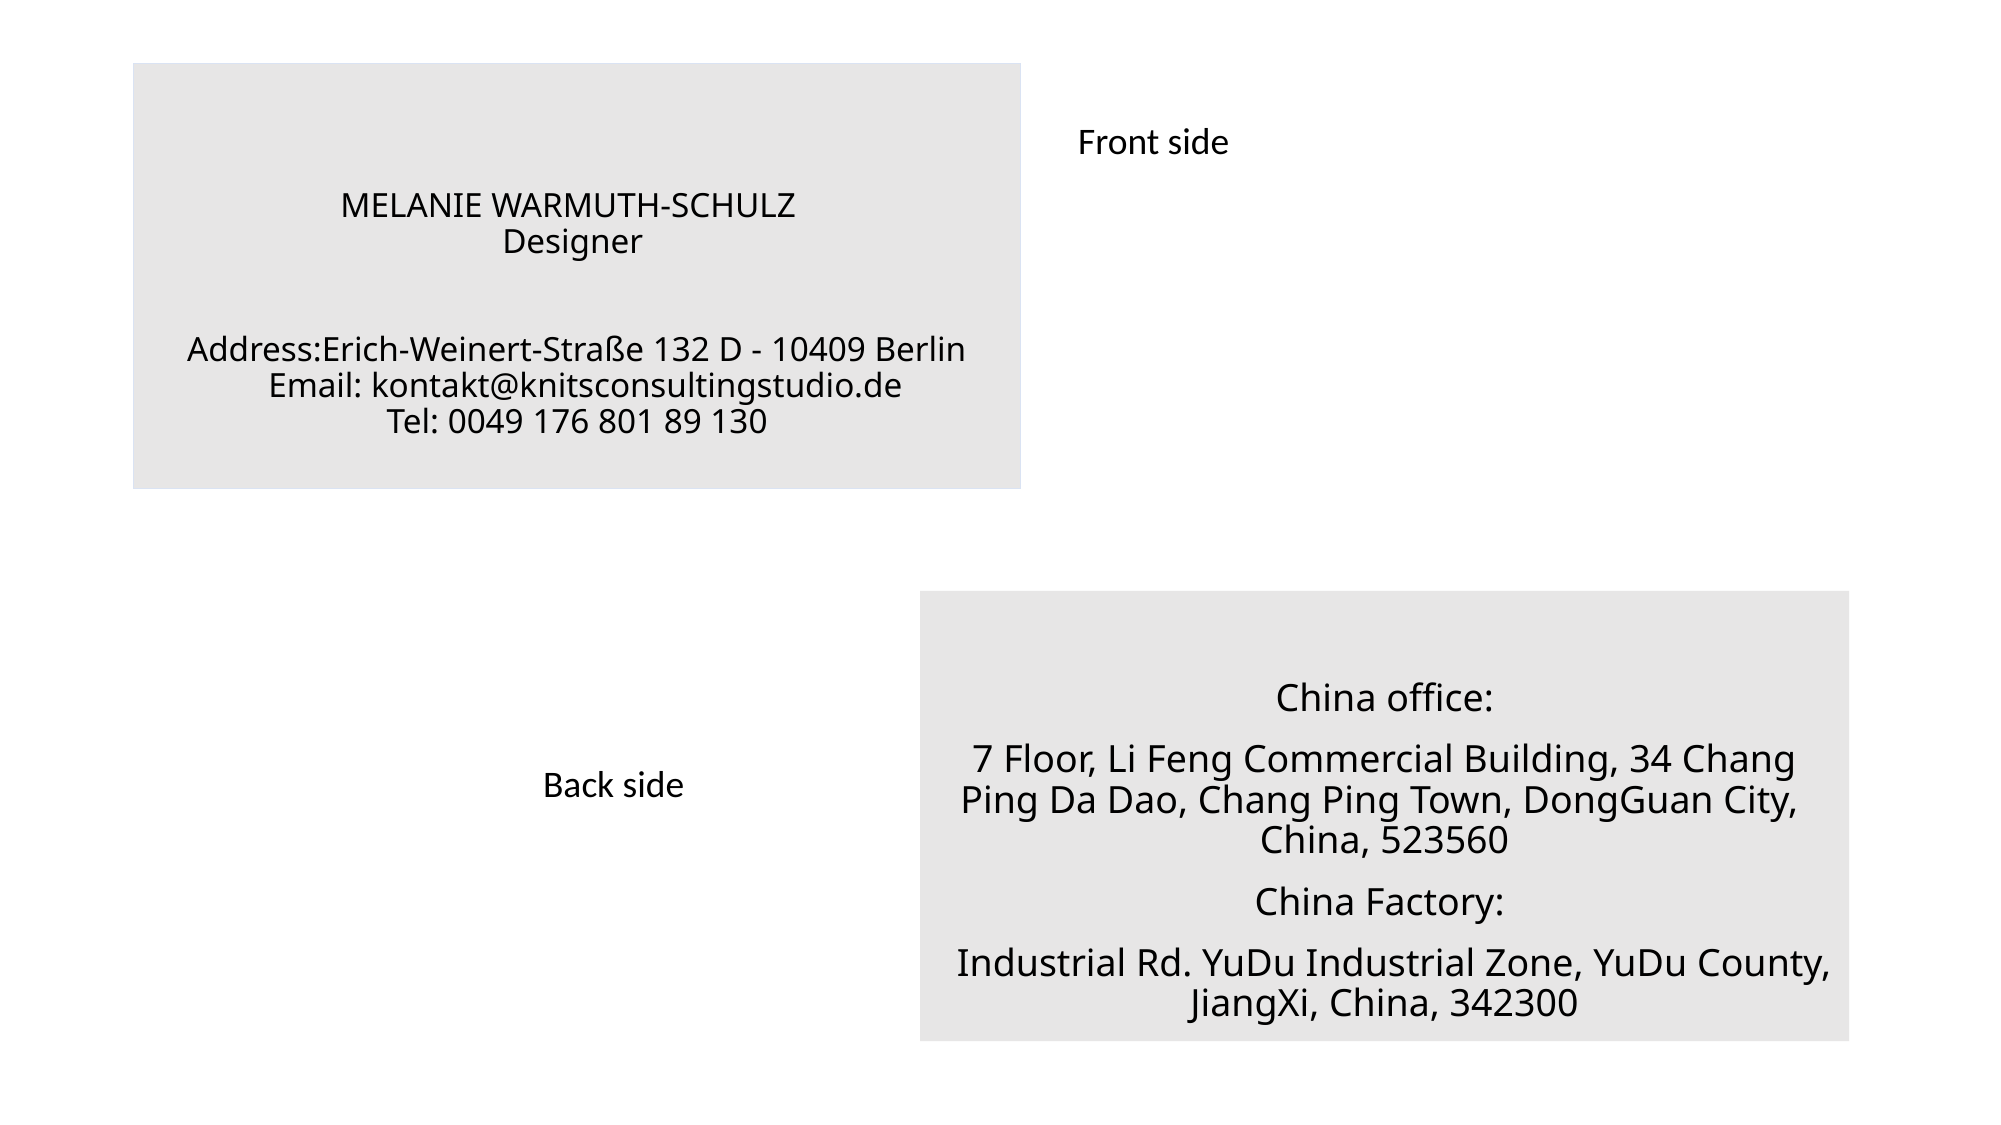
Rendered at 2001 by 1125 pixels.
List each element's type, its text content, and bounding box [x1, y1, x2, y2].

subtitle China office: 7 Floor, Li Feng Commercial Building, 34 Chang Ping Da Dao, Chang Ping Town, DongGuan City, China, 523560 China Factory: Industrial Rd. YuDu Industrial Zone, YuDu County, JiangXi, China, 342300 [920, 590, 1850, 1042]
title MELANIE WARMUTH-SCHULZ Designer Address:Erich-Weinert-Straße 132 D - 10409 Berlin Email: kontakt@knitsconsultingstudio.de Tel: 0049 176 801 89 130 [133, 63, 1021, 489]
text_box Front side [1063, 109, 1341, 170]
text_box Back side [528, 752, 721, 812]
